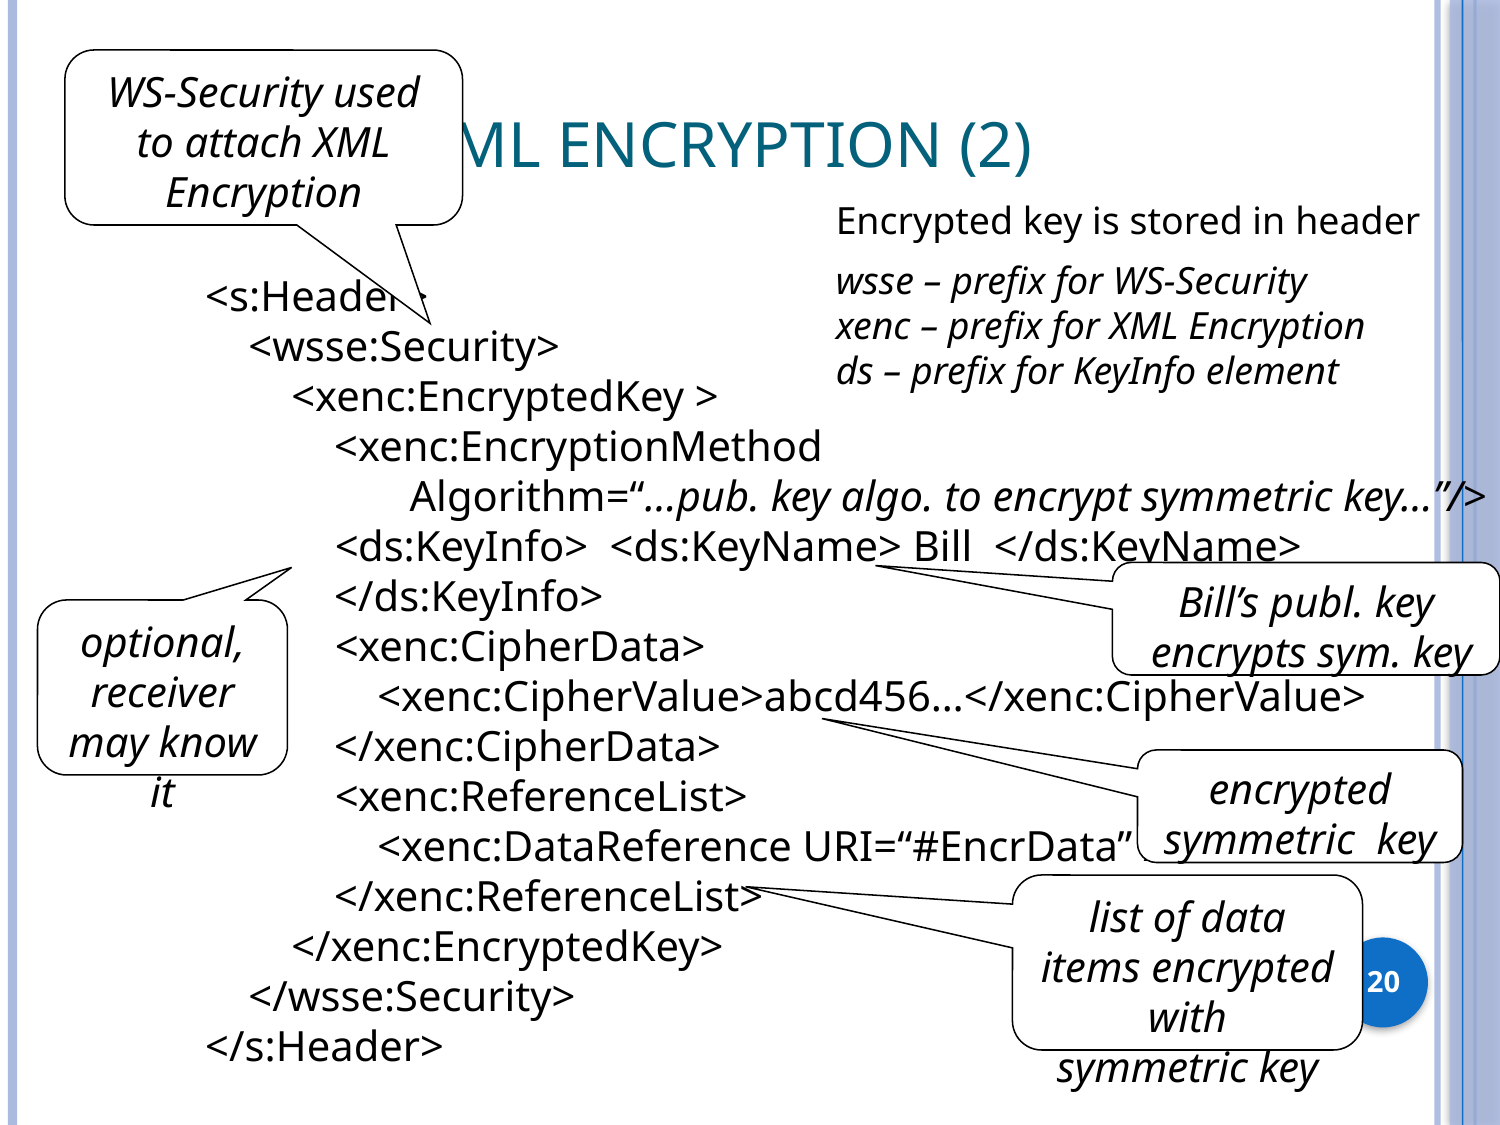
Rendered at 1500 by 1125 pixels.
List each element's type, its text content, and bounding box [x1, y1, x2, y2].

text_box Bill’s publ. key encrypts sym. key [875, 562, 1500, 676]
text_box <s:Header> <wsse:Security> <xenc:EncryptedKey > <xenc:EncryptionMethod Algorithm=“…pub. key algo. to encrypt symmetric key…”/> <ds:KeyInfo> <ds:KeyName> Bill </ds:KeyName> </ds:KeyInfo> <xenc:CipherData> <xenc:CipherValue>abcd456…</xenc:CipherValue> </xenc:CipherData> <xenc:ReferenceList> <xenc:DataReference URI=“#EncrData” /> </xenc:ReferenceList> </xenc:EncryptedKey> </wsse:Security> </s:Header> [190, 262, 1500, 1078]
text_box wsse – prefix for WS-Security xenc – prefix for XML Encryption ds – prefix for KeyInfo element [821, 249, 1467, 400]
title XML Encryption (2) [399, 0, 1438, 188]
text_box Encrypted key is stored in header [821, 189, 1500, 250]
text_box list of data items encrypted with symmetric key [745, 874, 1363, 1051]
text_box optional, receiver may know it [37, 567, 292, 775]
text_box WS-Security used to attach XML Encryption [64, 49, 463, 324]
text_box encrypted symmetric key [821, 718, 1463, 863]
